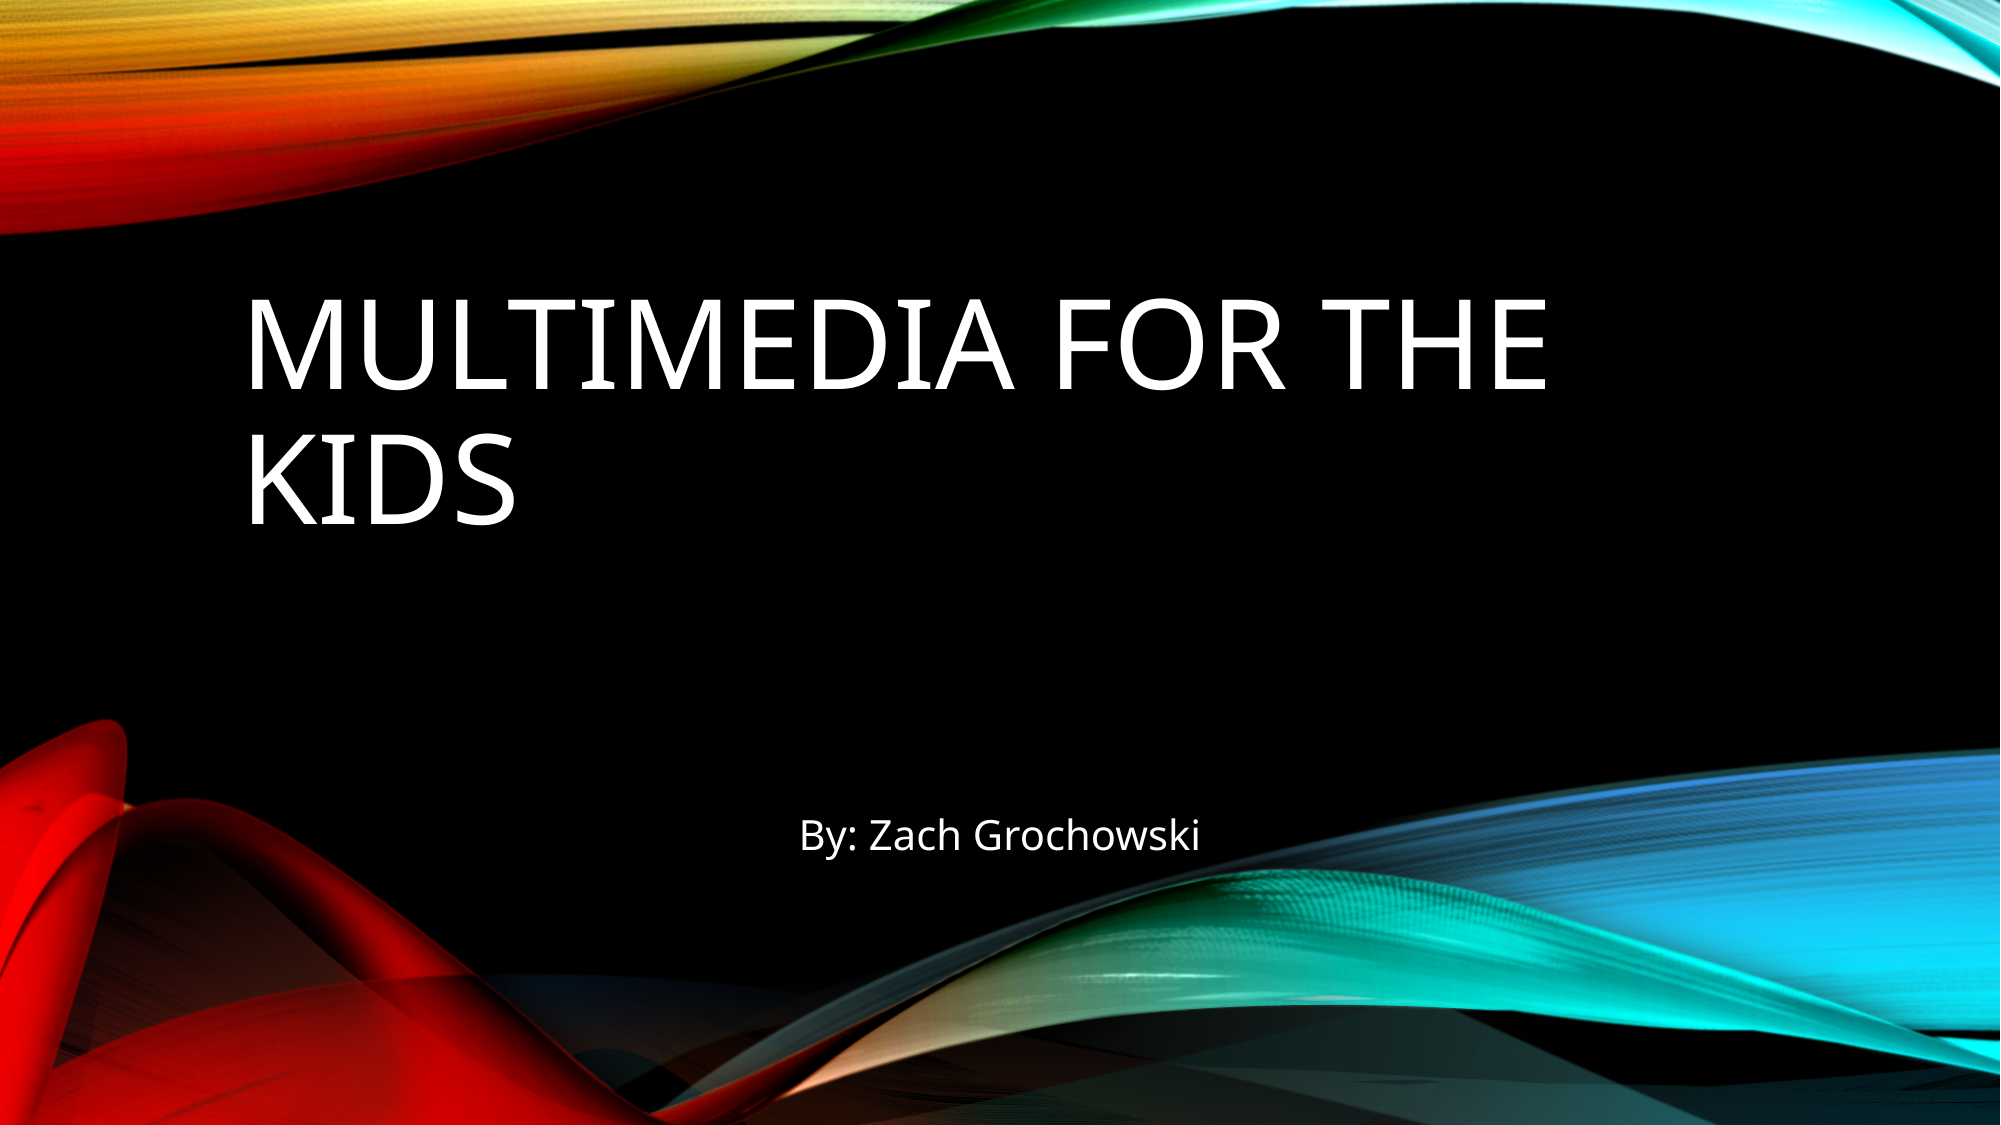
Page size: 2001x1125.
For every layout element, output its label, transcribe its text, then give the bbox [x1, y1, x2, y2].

title Multimedia for the kids [225, 260, 1775, 560]
subtitle By: Zach Grochowski [225, 807, 1775, 920]
picture [0, 717, 2000, 1125]
picture [0, 0, 2000, 237]
